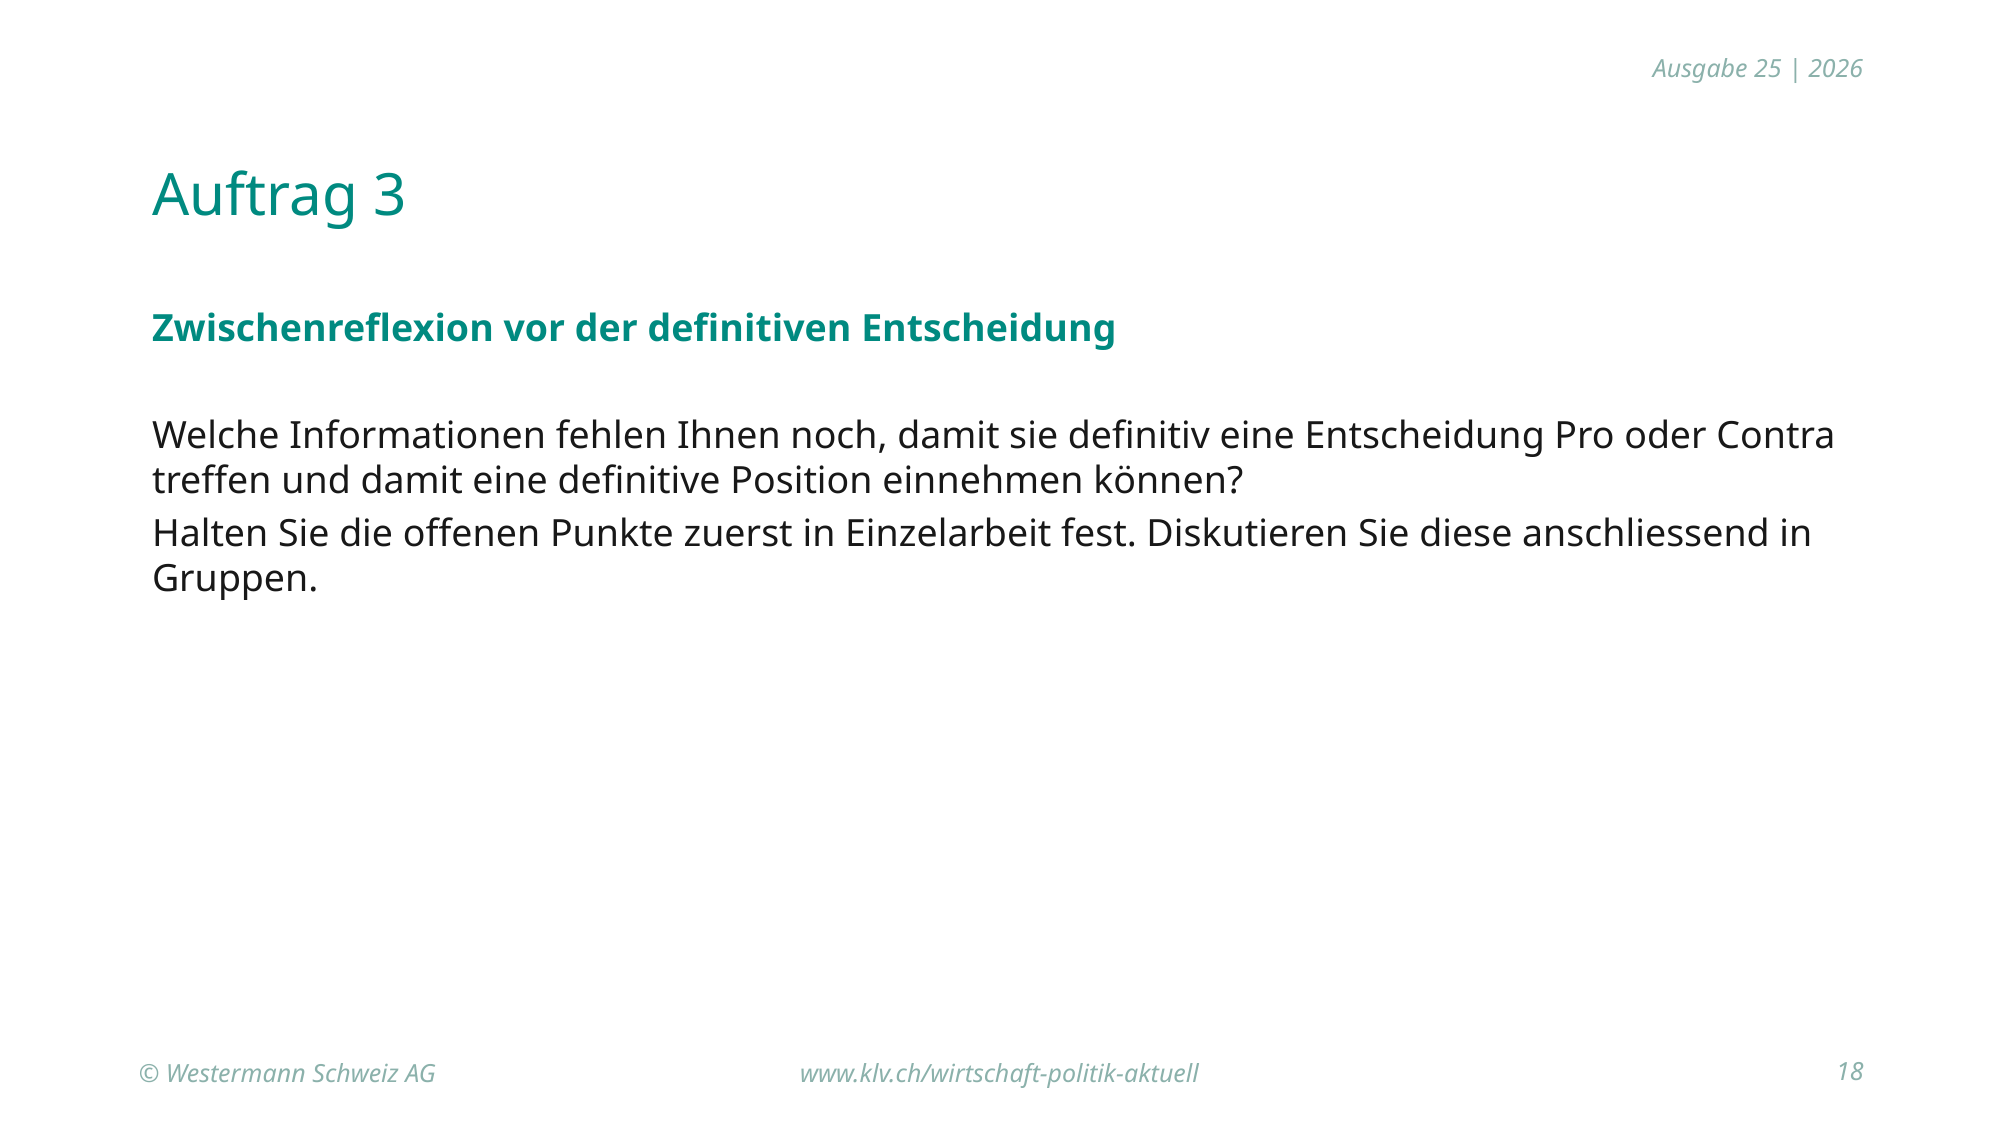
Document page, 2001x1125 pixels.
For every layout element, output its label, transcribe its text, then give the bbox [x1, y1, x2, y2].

text_box Zwischenreflexion vor der definitiven Entscheidung Welche Informationen fehlen Ihnen noch, damit sie definitiv eine Entscheidung Pro oder Contra treffen und damit eine definitive Position einnehmen können? Halten Sie die offenen Punkte zuerst in Einzelarbeit fest. Diskutieren Sie diese anschliessend in Gruppen. [137, 300, 1863, 607]
text_box Auftrag 3 [137, 92, 1863, 300]
